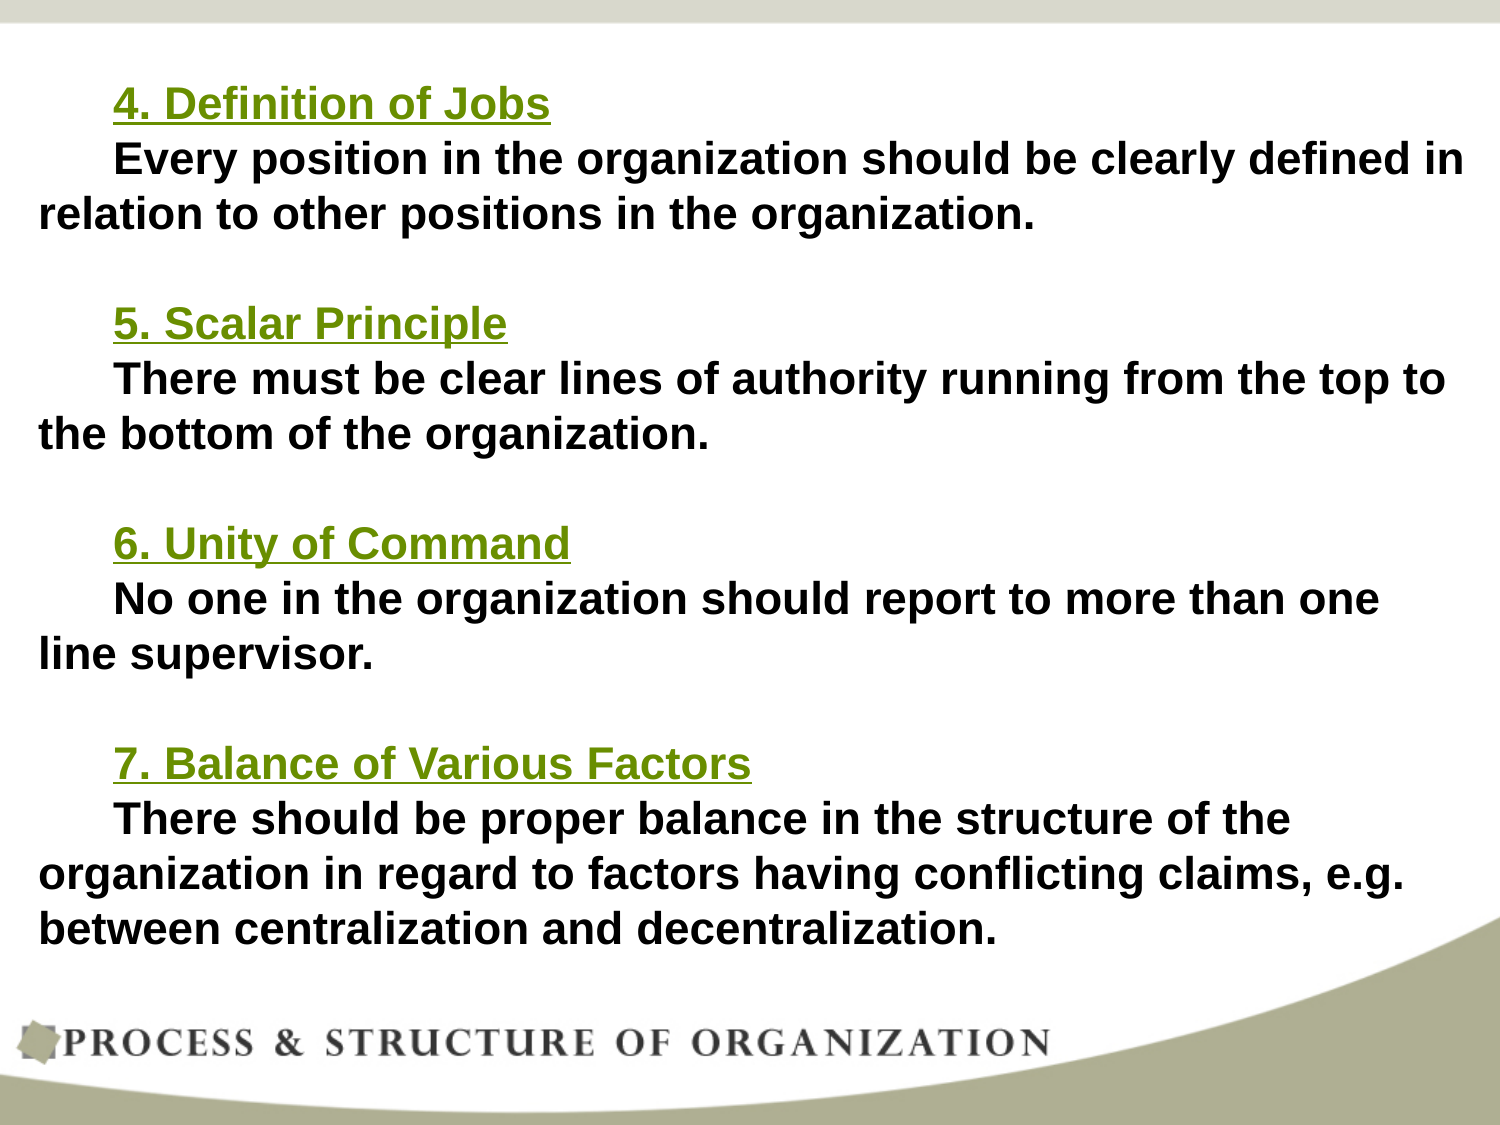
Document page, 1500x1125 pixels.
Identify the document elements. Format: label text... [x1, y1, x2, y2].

picture [0, 0, 1500, 1125]
text_box 4. Definition of Jobs Every position in the organization should be clearly defined in relation to other positions in the organization. 5. Scalar Principle There must be clear lines of authority running from the top to the bottom of the organization. 6. Unity of Command No one in the organization should report to more than one line supervisor. 7. Balance of Various Factors There should be proper balance in the structure of the organization in regard to factors having conflicting claims, e.g. between centralization and decentralization. [23, 66, 1483, 961]
